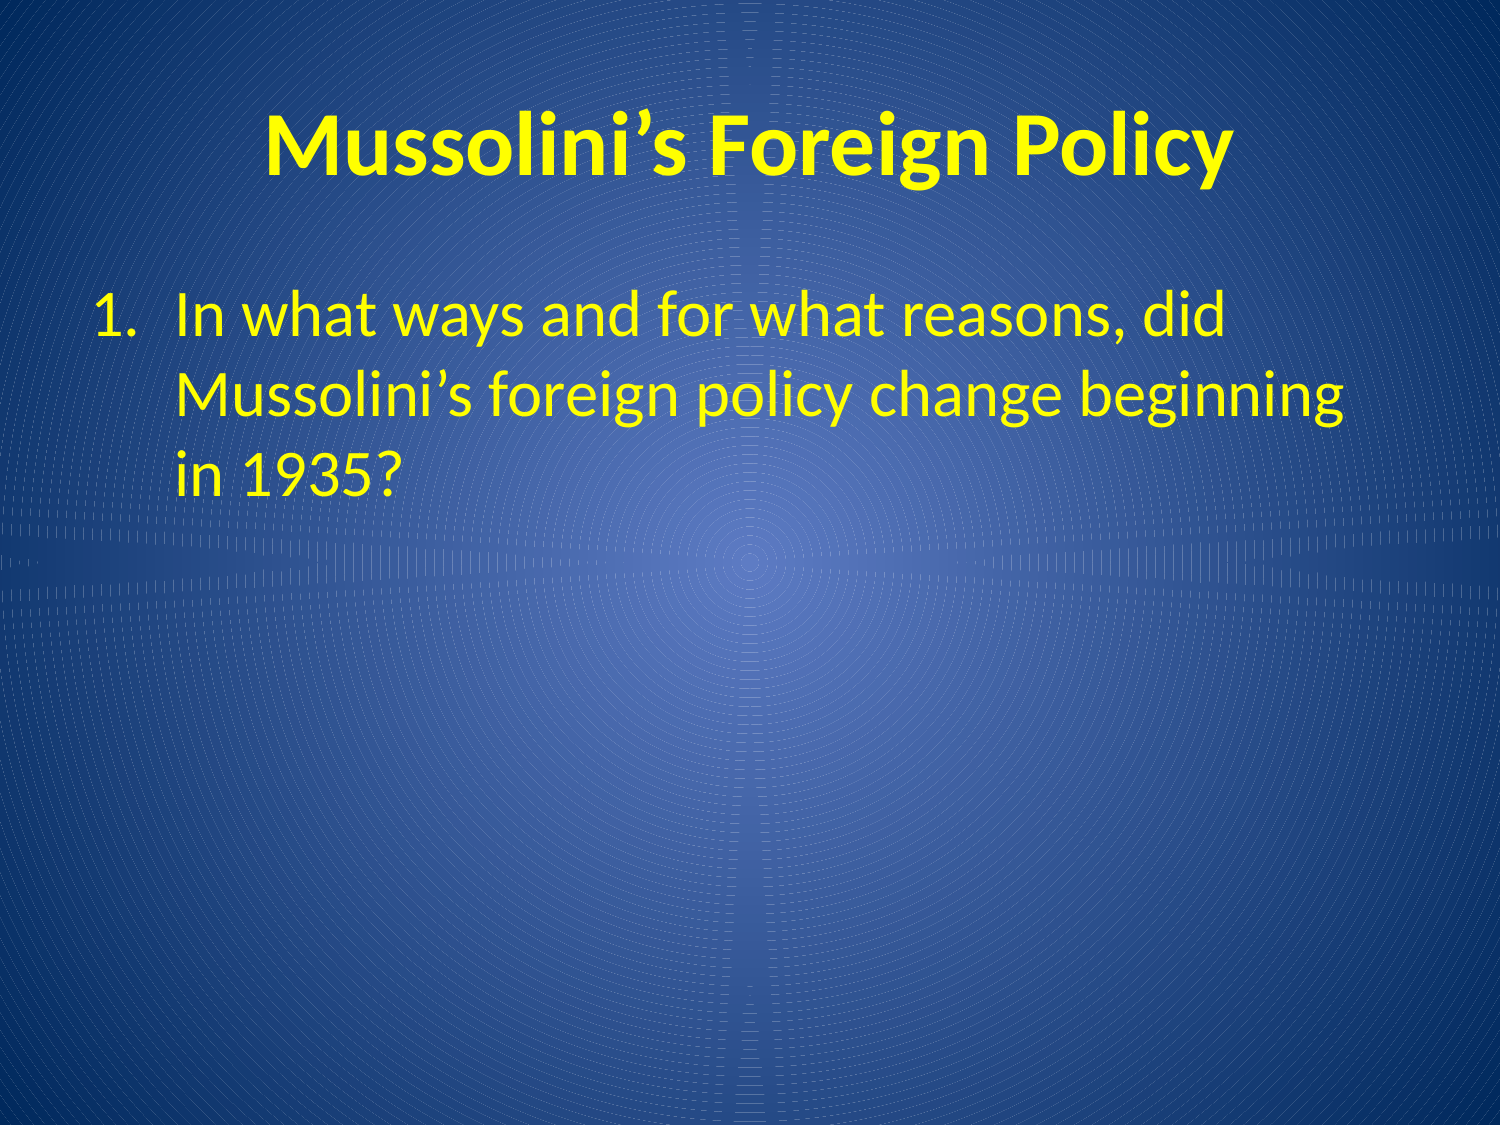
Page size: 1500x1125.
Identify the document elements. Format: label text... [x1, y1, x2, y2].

list In what ways and for what reasons, did Mussolini’s foreign policy change beginning in 1935? [75, 262, 1425, 1005]
title Mussolini’s Foreign Policy [75, 45, 1425, 233]
